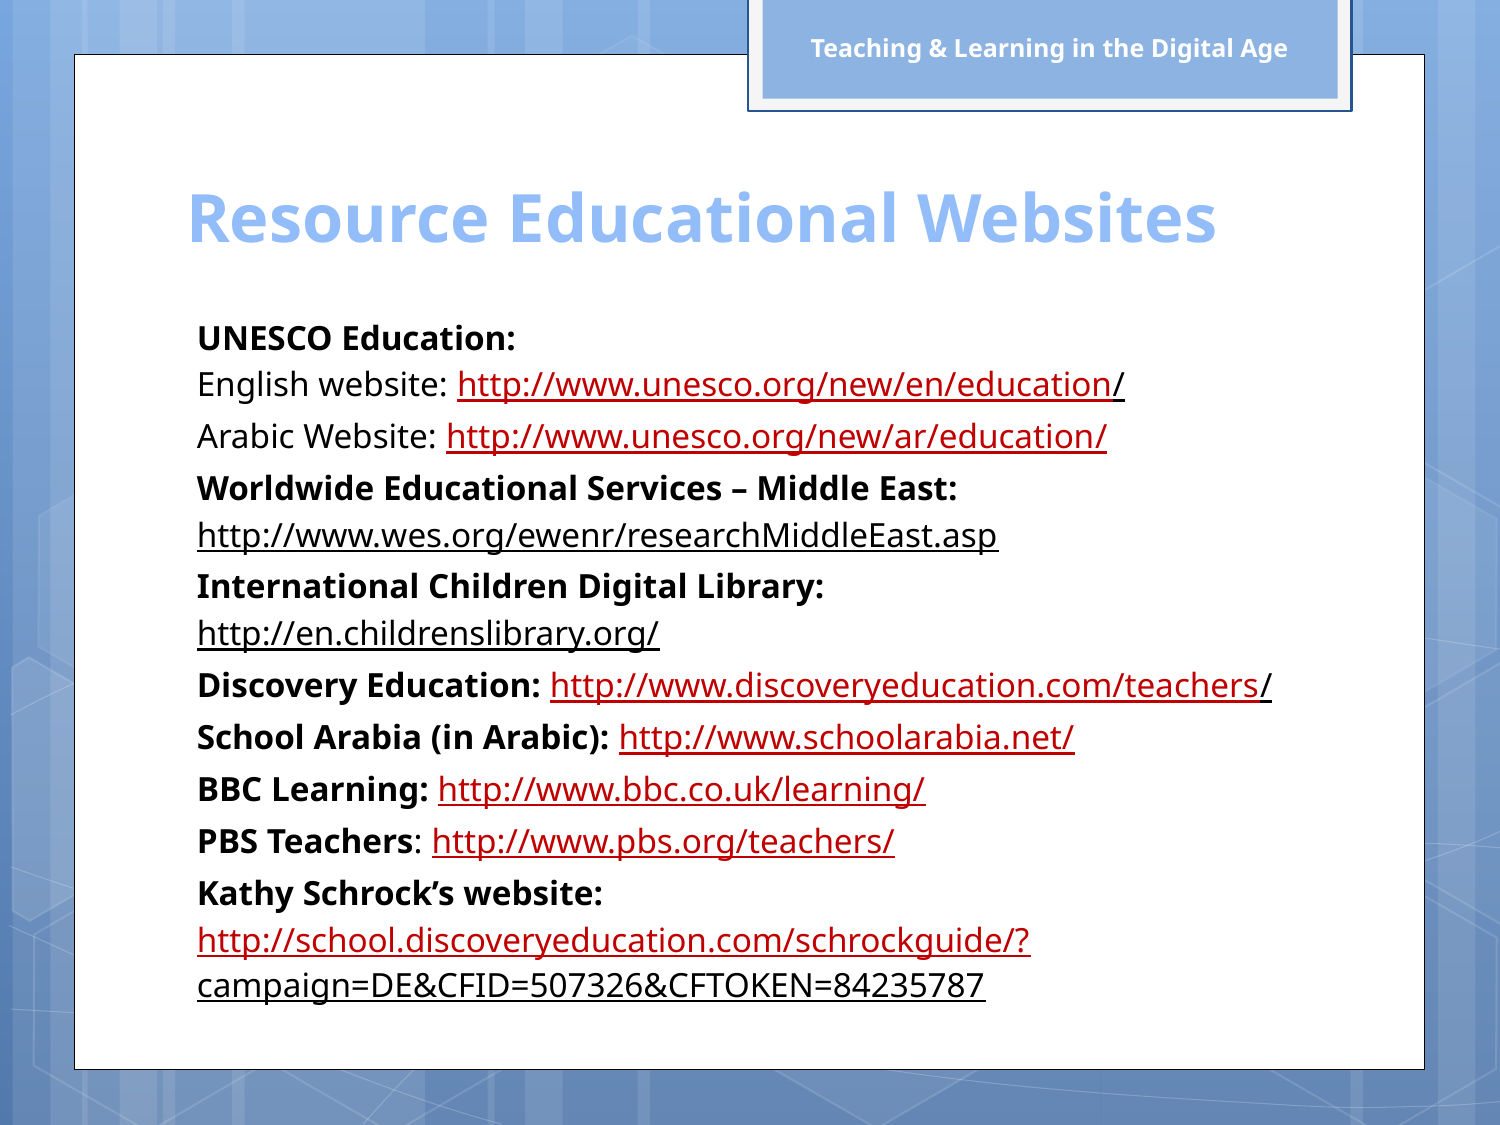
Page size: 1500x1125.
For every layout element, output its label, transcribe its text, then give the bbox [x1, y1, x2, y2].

text_box Resource Educational Websites [171, 168, 1324, 261]
text_box UNESCO Education: English website: http://www.unesco.org/new/en/education/ Arabic Website: http://www.unesco.org/new/ar/education/ Worldwide Educational Services – Middle East: http://www.wes.org/ewenr/researchMiddleEast.asp International Children Digital Library: http://en.childrenslibrary.org/ Discovery Education: http://www.discoveryeducation.com/teachers/ School Arabia (in Arabic): http://www.schoolarabia.net/ BBC Learning: http://www.bbc.co.uk/learning/ PBS Teachers: http://www.pbs.org/teachers/ Kathy Schrock’s website: http://school.discoveryeducation.com/schrockguide/?campaign=DE&CFID=507326&CFTOKEN=84235787 [170, 261, 1364, 1026]
text_box Teaching & Learning in the Digital Age [787, 24, 1313, 70]
